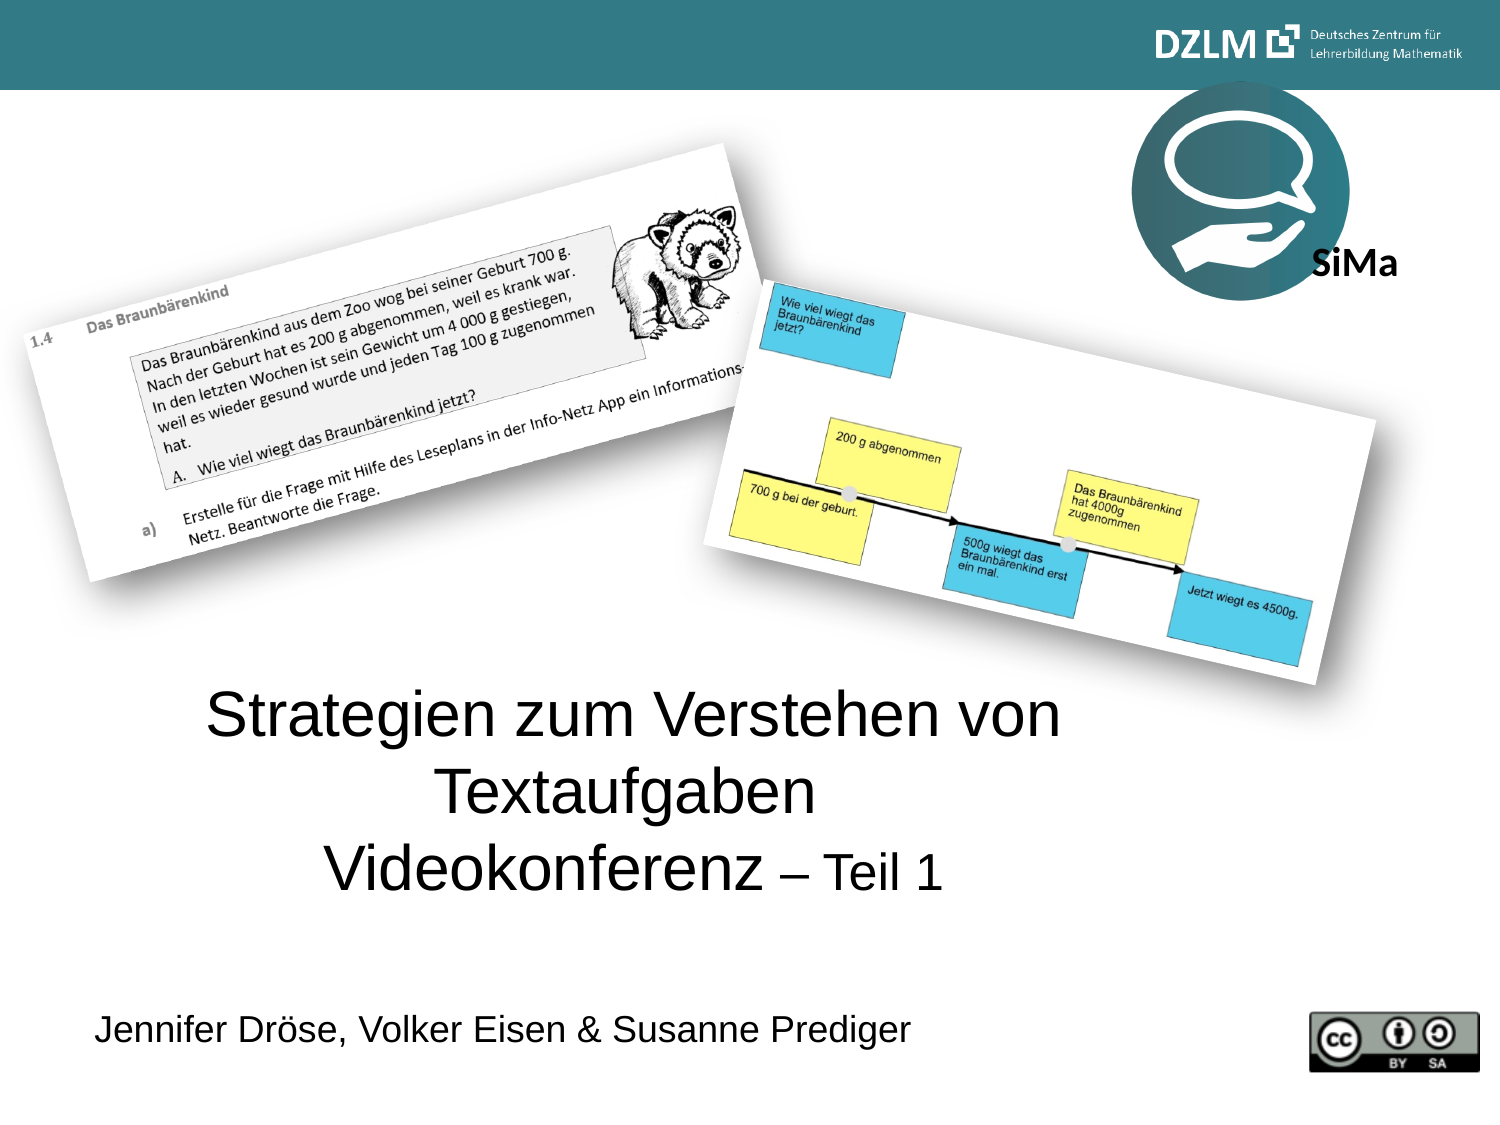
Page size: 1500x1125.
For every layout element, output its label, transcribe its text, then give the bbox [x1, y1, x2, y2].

text_box SiMa [1353, 231, 1500, 293]
title Strategien zum Verstehen von Textaufgaben Videokonferenz – Teil 1 [68, 693, 1199, 882]
picture [24, 143, 1377, 686]
picture [1308, 1011, 1480, 1074]
subtitle Jennifer Dröse, Volker Eisen & Susanne Prediger [76, 987, 1163, 1125]
picture [1127, 78, 1353, 303]
